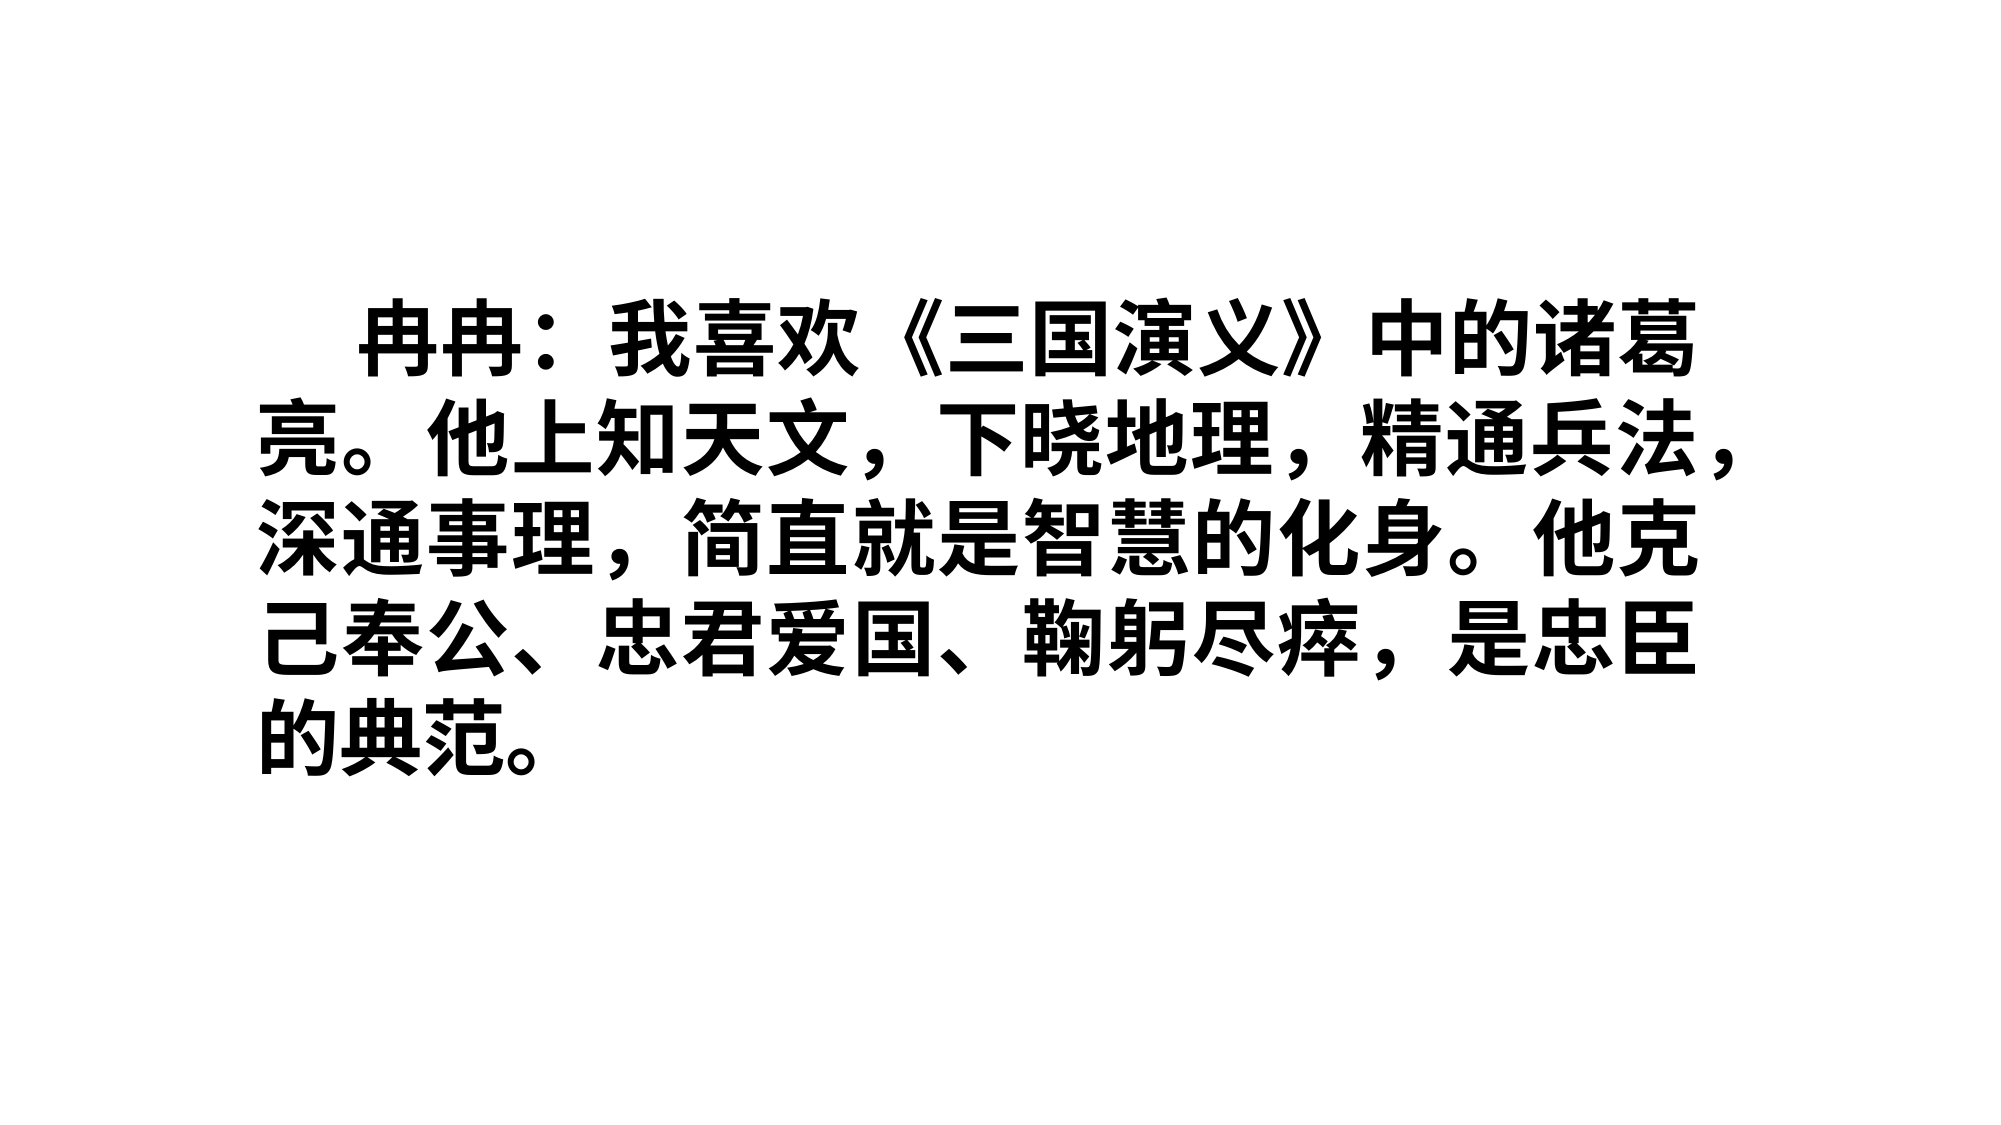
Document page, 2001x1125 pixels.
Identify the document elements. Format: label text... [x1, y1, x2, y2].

text_box 冉冉：我喜欢《三国演义》中的诸葛亮。他上知天文，下晓地理，精通兵法，深通事理，简直就是智慧的化身。他克己奉公、忠君爱国、鞠躬尽瘁，是忠臣的典范。 [241, 278, 1717, 794]
